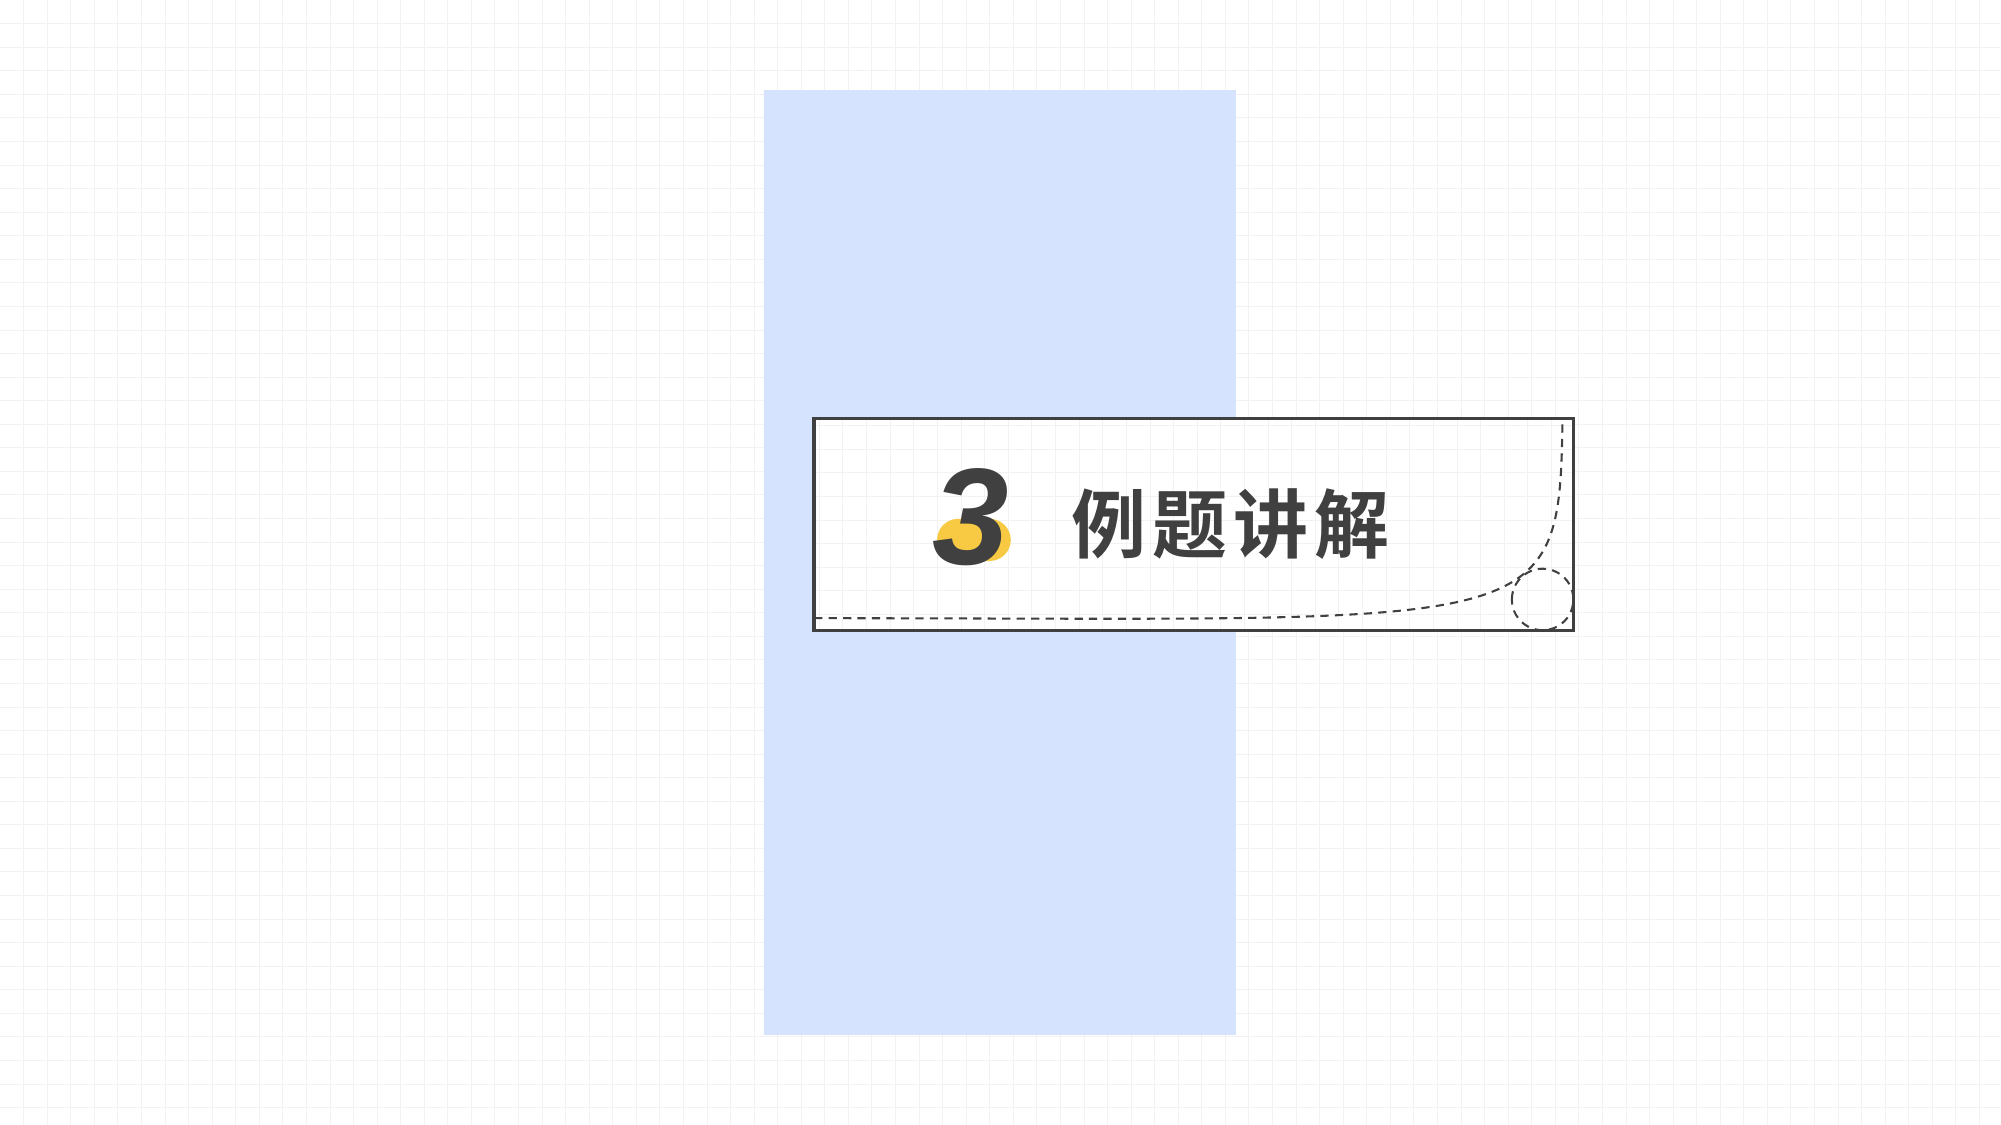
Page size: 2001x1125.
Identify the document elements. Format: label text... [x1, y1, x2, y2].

list 例题讲解 [1056, 480, 1416, 578]
list 3 [918, 438, 1026, 604]
